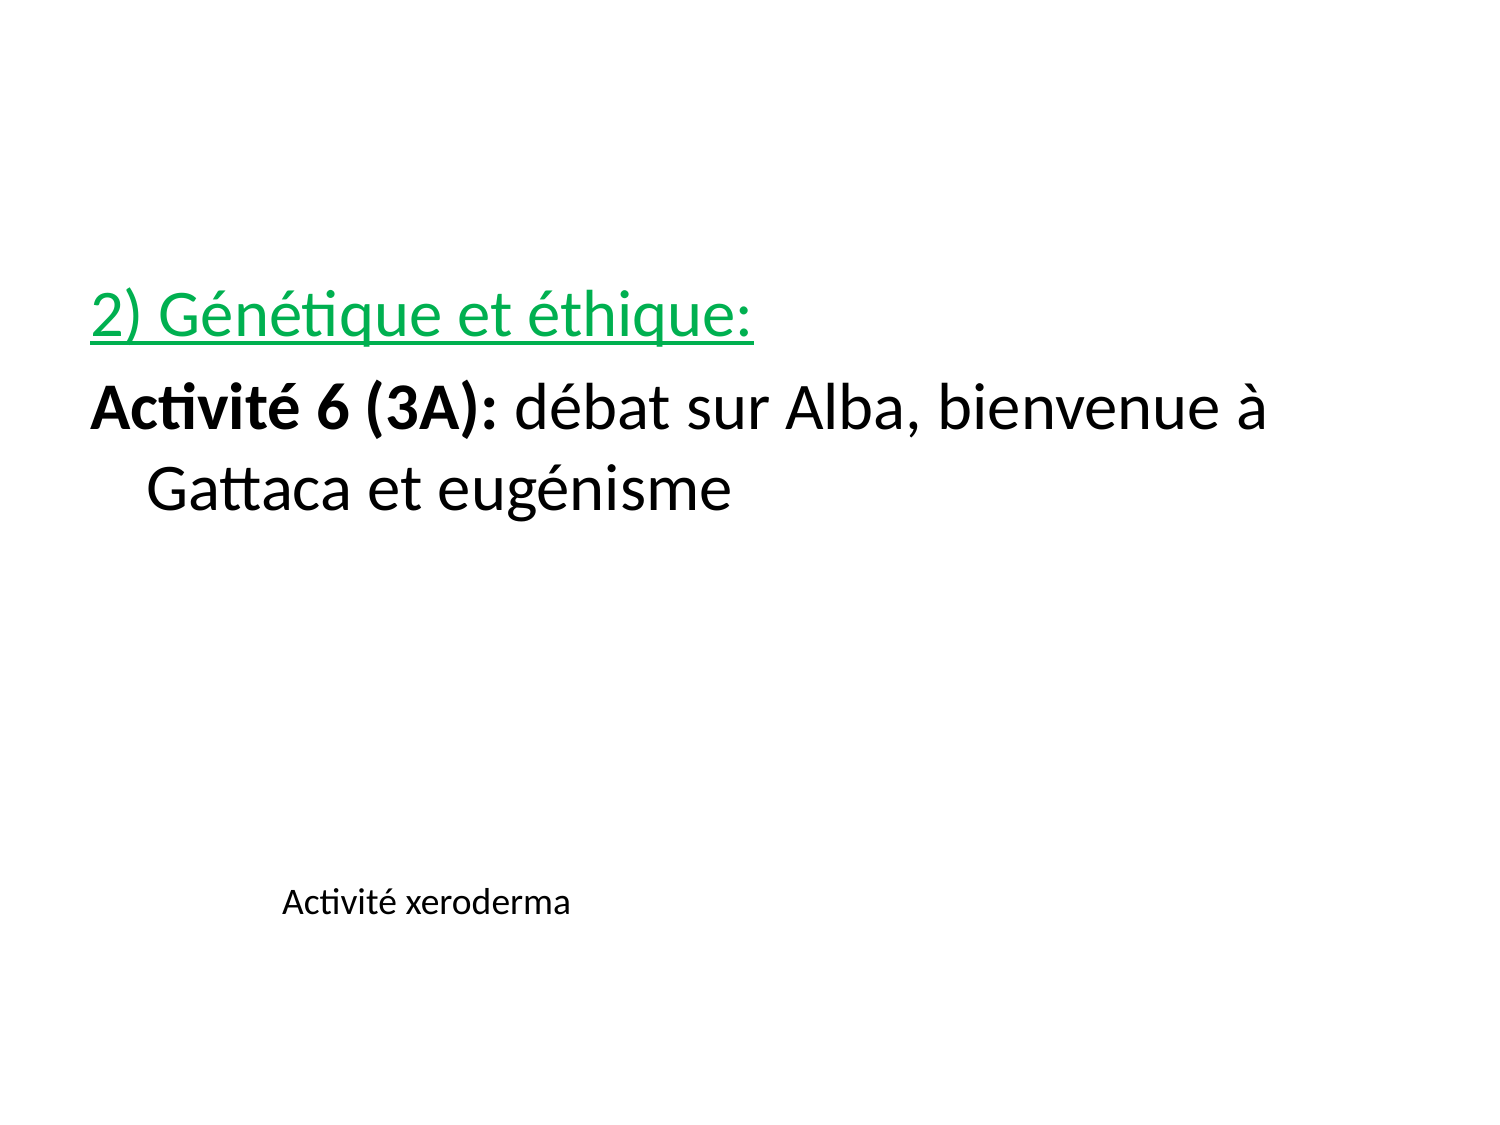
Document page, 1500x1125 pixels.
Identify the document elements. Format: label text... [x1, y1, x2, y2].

list 2) Génétique et éthique: Activité 6 (3A): débat sur Alba, bienvenue à Gattaca et eugénisme [75, 262, 1425, 1005]
text_box Activité xeroderma [267, 869, 587, 930]
